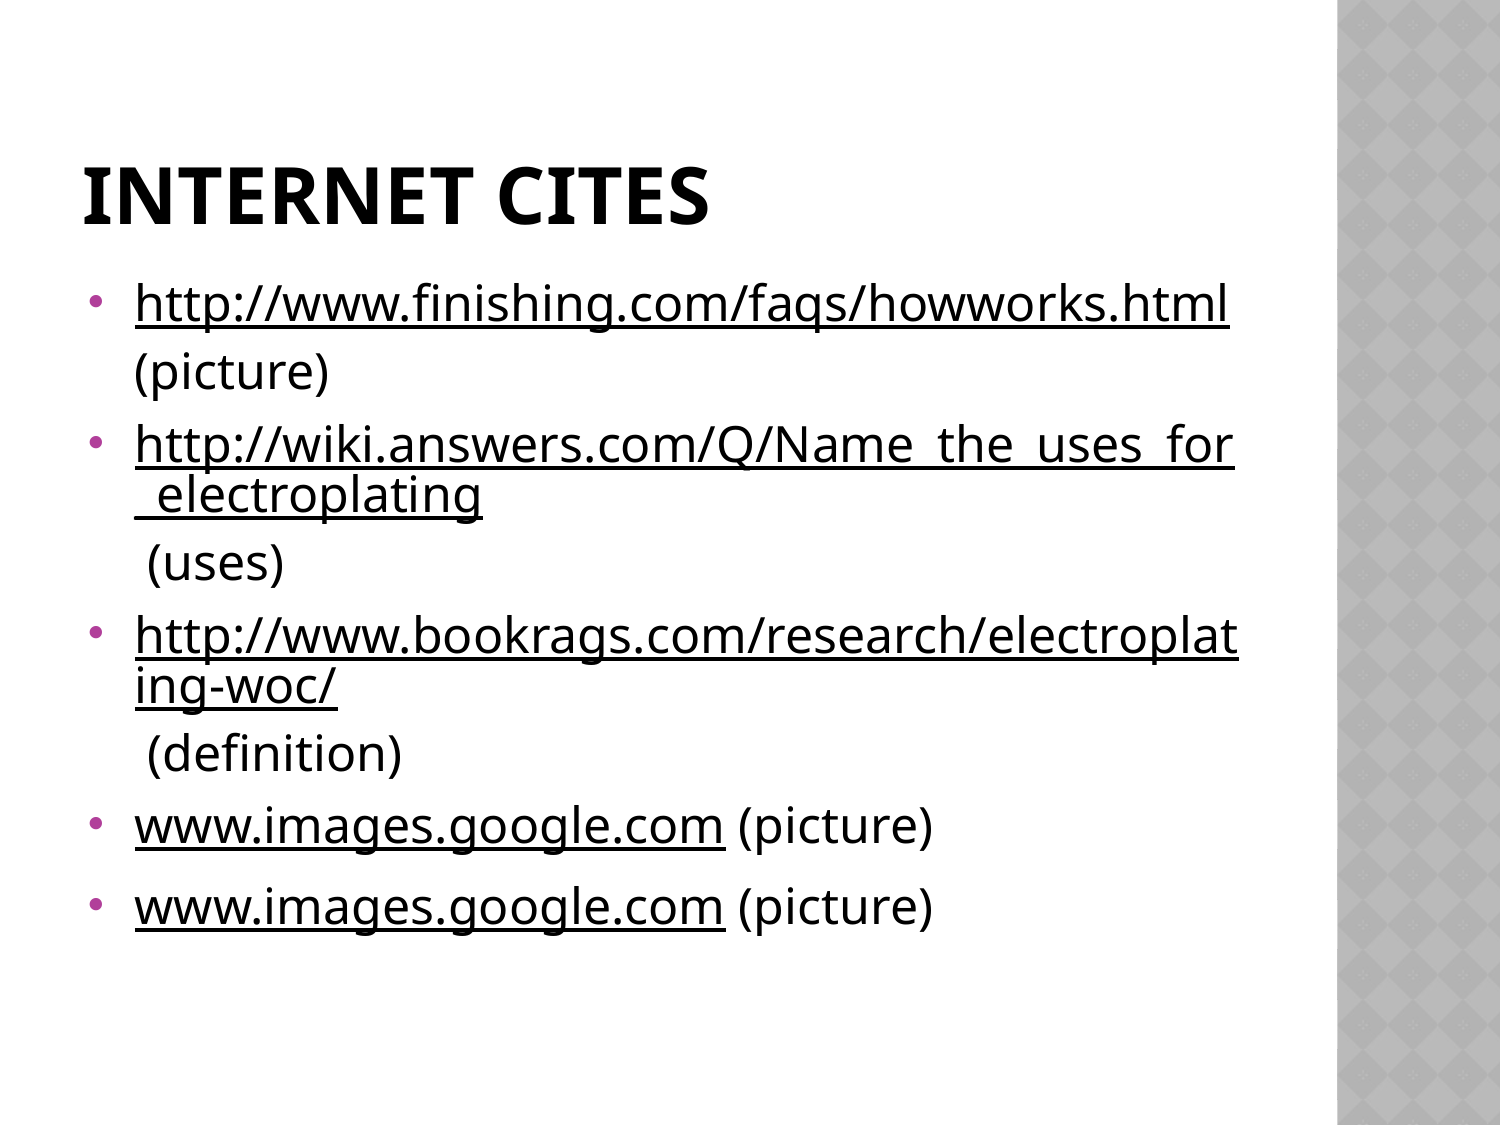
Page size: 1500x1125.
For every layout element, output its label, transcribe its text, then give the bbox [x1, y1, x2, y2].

list http://www.finishing.com/faqs/howworks.html (picture) http://wiki.answers.com/Q/Name_the_uses_for_electroplating (uses) http://www.bookrags.com/research/electroplating-woc/ (definition) www.images.google.com (picture) www.images.google.com (picture) [75, 264, 1263, 1059]
title Internet Cites [75, 52, 1263, 240]
